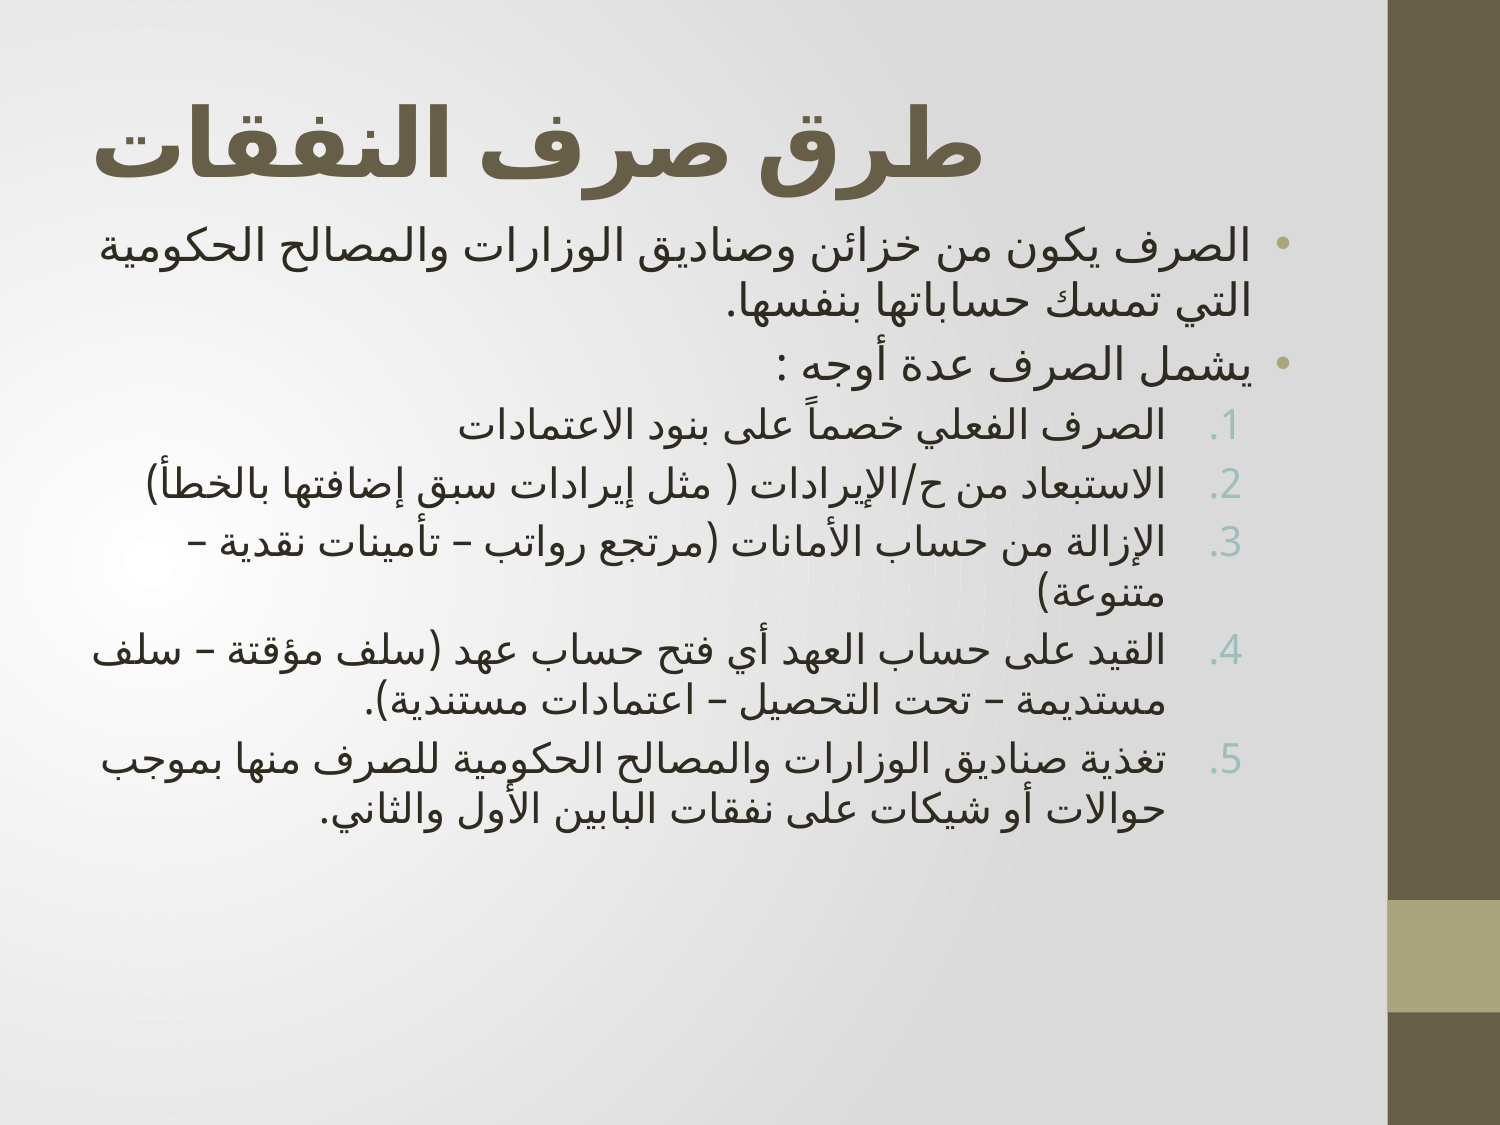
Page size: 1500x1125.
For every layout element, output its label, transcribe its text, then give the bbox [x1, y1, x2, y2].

list الصرف يكون من خزائن وصناديق الوزارات والمصالح الحكومية التي تمسك حساباتها بنفسها. يشمل الصرف عدة أوجه : الصرف الفعلي خصماً على بنود الاعتمادات الاستبعاد من ح/الإيرادات ( مثل إيرادات سبق إضافتها بالخطأ) الإزالة من حساب الأمانات (مرتجع رواتب – تأمينات نقدية – متنوعة) القيد على حساب العهد أي فتح حساب عهد (سلف مؤقتة – سلف مستديمة – تحت التحصيل – اعتمادات مستندية). تغذية صناديق الوزارات والمصالح الحكومية للصرف منها بموجب حوالات أو شيكات على نفقات البابين الأول والثاني. [75, 208, 1325, 1050]
title طرق صرف النفقات [75, 45, 1325, 208]
